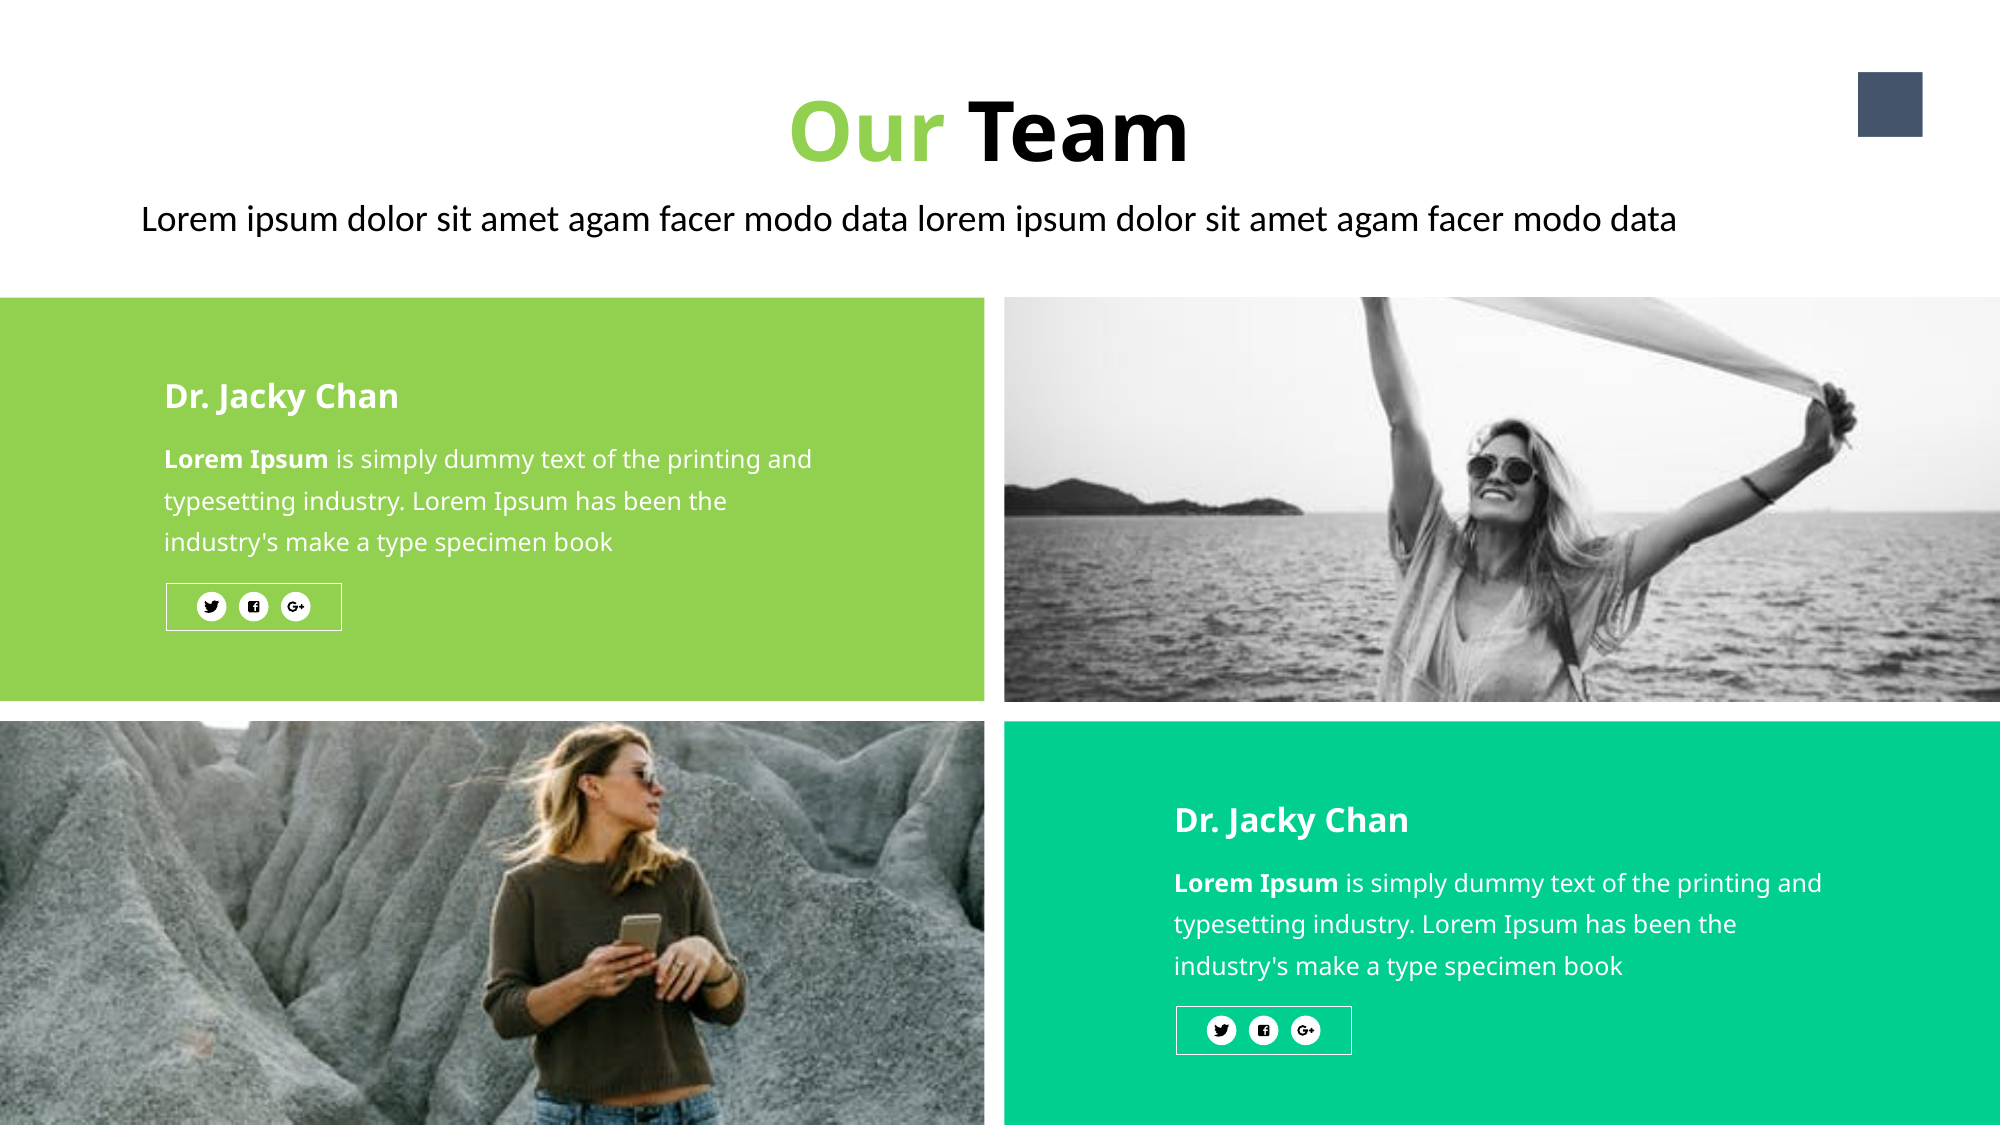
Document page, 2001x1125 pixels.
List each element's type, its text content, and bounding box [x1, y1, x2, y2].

title Our Team [126, 78, 1852, 191]
picture [0, 721, 985, 1125]
text_box [1003, 720, 2000, 1125]
text_box [1857, 71, 1924, 78]
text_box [1159, 792, 1845, 1055]
text_box [1857, 130, 1924, 138]
subtitle Lorem ipsum dolor sit amet agam facer modo data lorem ipsum dolor sit amet agam facer modo data [126, 191, 1852, 227]
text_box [149, 368, 836, 631]
slide_number 5 [1854, 78, 1927, 130]
text_box [0, 297, 985, 702]
picture [1004, 297, 2000, 702]
